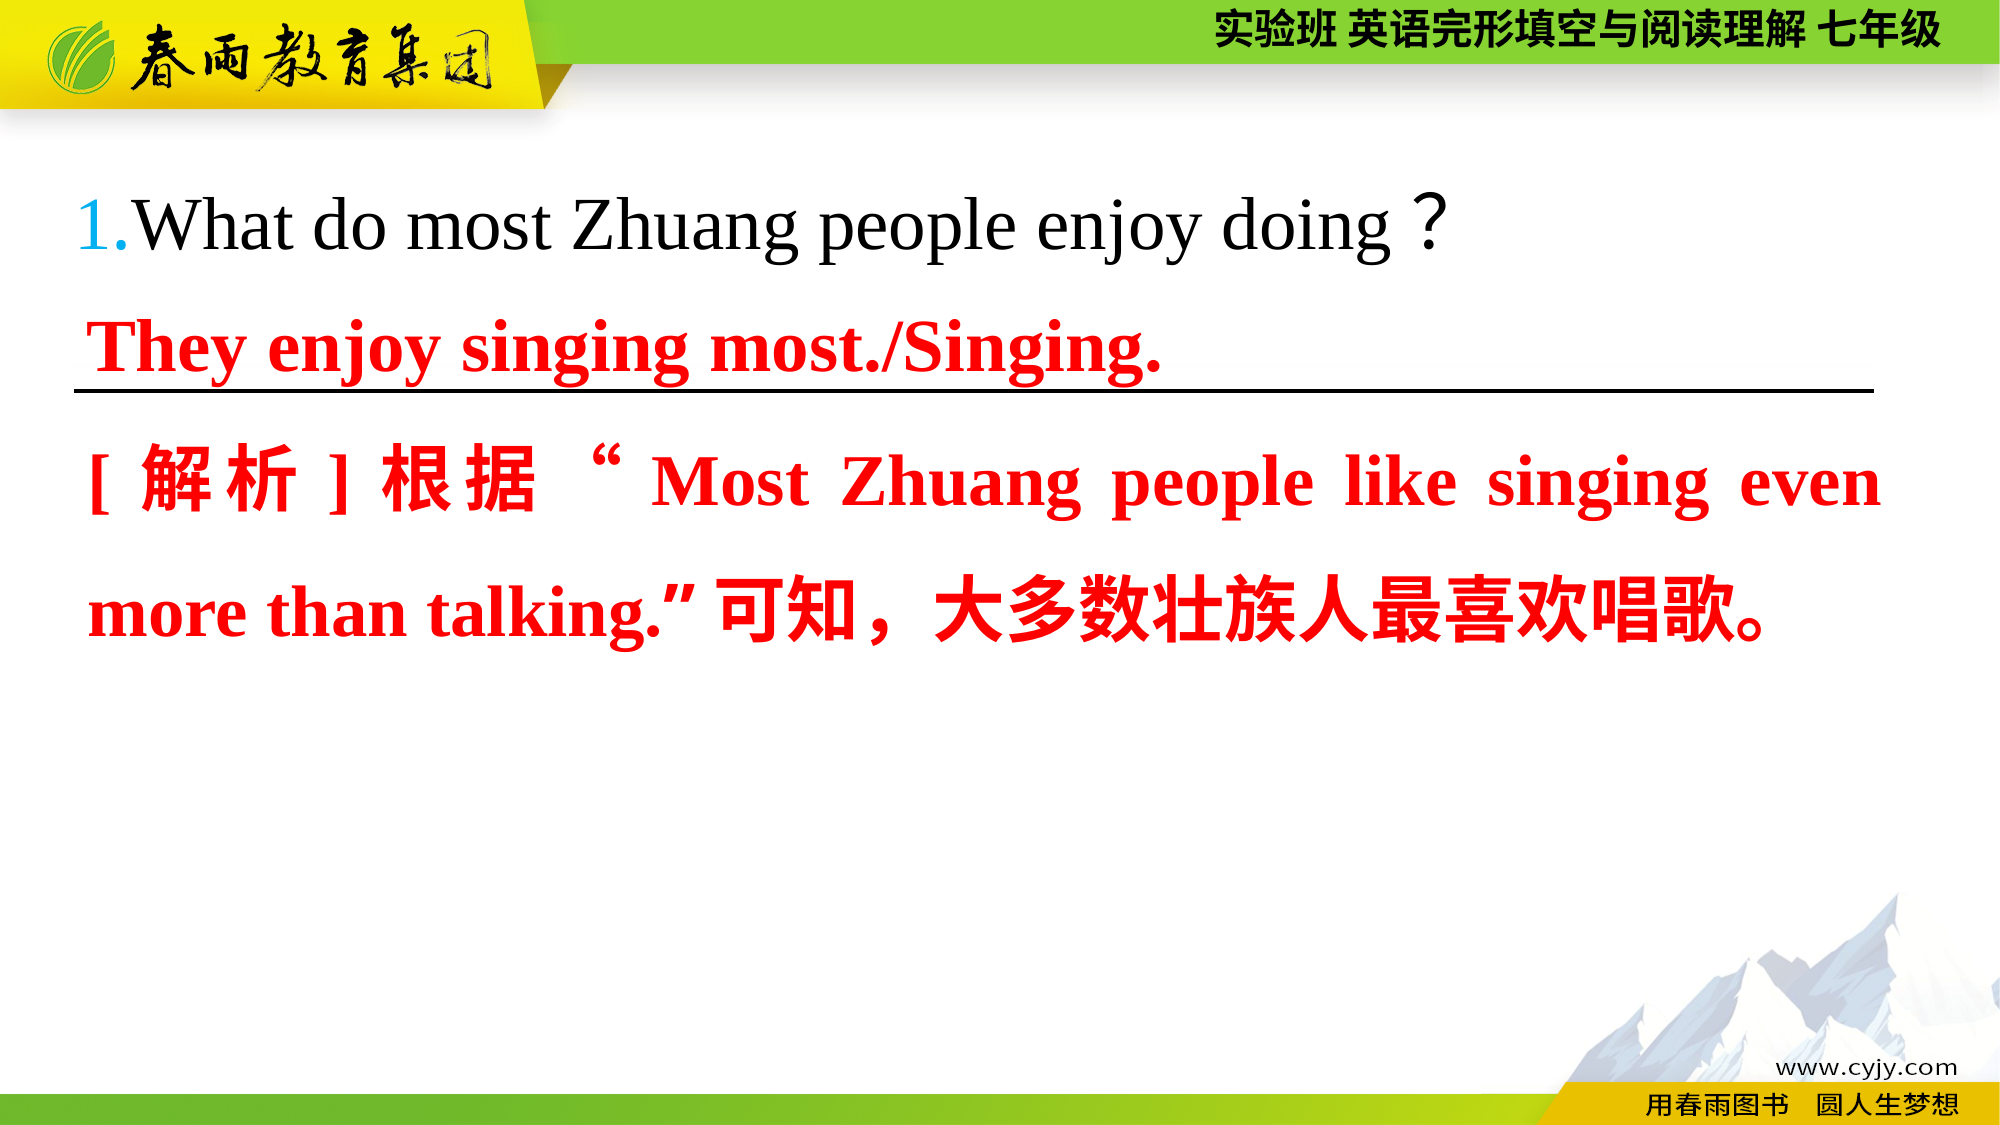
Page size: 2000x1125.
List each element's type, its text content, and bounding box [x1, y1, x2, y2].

list 1.What do most Zhuang people enjoy doing？ ———————————————————————— [59, 122, 1944, 411]
text_box They enjoy singing most./Singing. [71, 244, 1899, 395]
text_box [解析]根据“Most Zhuang people like singing even more than talking.”可知，大多数壮族人最喜欢唱歌。 [72, 380, 1898, 659]
picture [0, 0, 2000, 1125]
